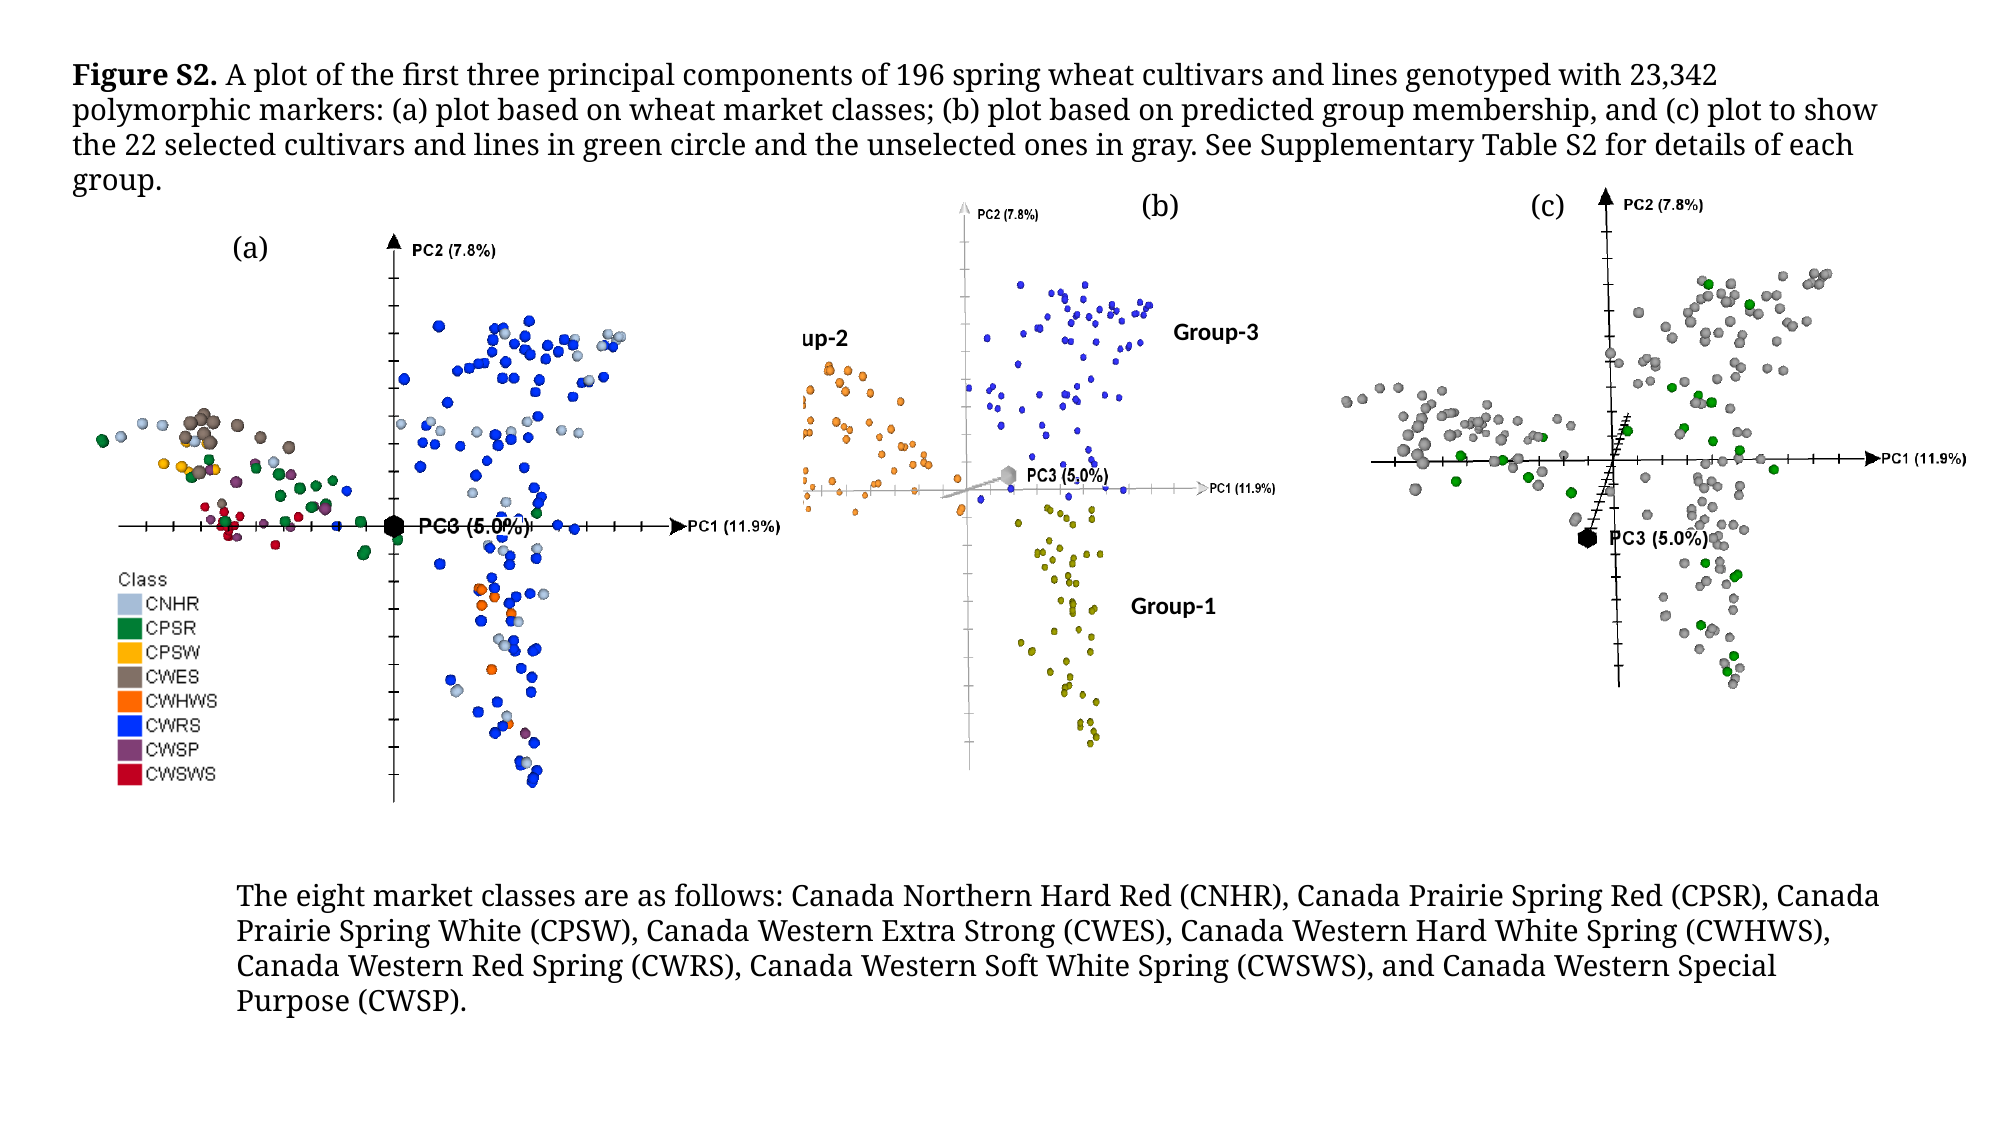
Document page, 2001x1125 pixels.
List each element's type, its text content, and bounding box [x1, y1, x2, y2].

text_box The eight market classes are as follows: Canada Northern Hard Red (CNHR), Canada Prairie Spring Red (CPSR), Canada Prairie Spring White (CPSW), Canada Western Extra Strong (CWES), Canada Western Hard White Spring (CWHWS), Canada Western Red Spring (CWRS), Canada Western Soft White Spring (CWSWS), and Canada Western Special Purpose (CWSP). [221, 870, 1898, 1025]
picture [1329, 176, 1977, 704]
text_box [57, 220, 804, 811]
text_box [698, 202, 1302, 777]
text_box (b) [1126, 179, 1197, 202]
text_box Figure S2. A plot of the first three principal components of 196 spring wheat cultivars and lines genotyped with 23,342 polymorphic markers: (a) plot based on wheat market classes; (b) plot based on predicted group membership, and (c) plot to show the 22 selected cultivars and lines in green circle and the unselected ones in gray. See Supplementary Table S2 for details of each group. [57, 49, 1898, 204]
